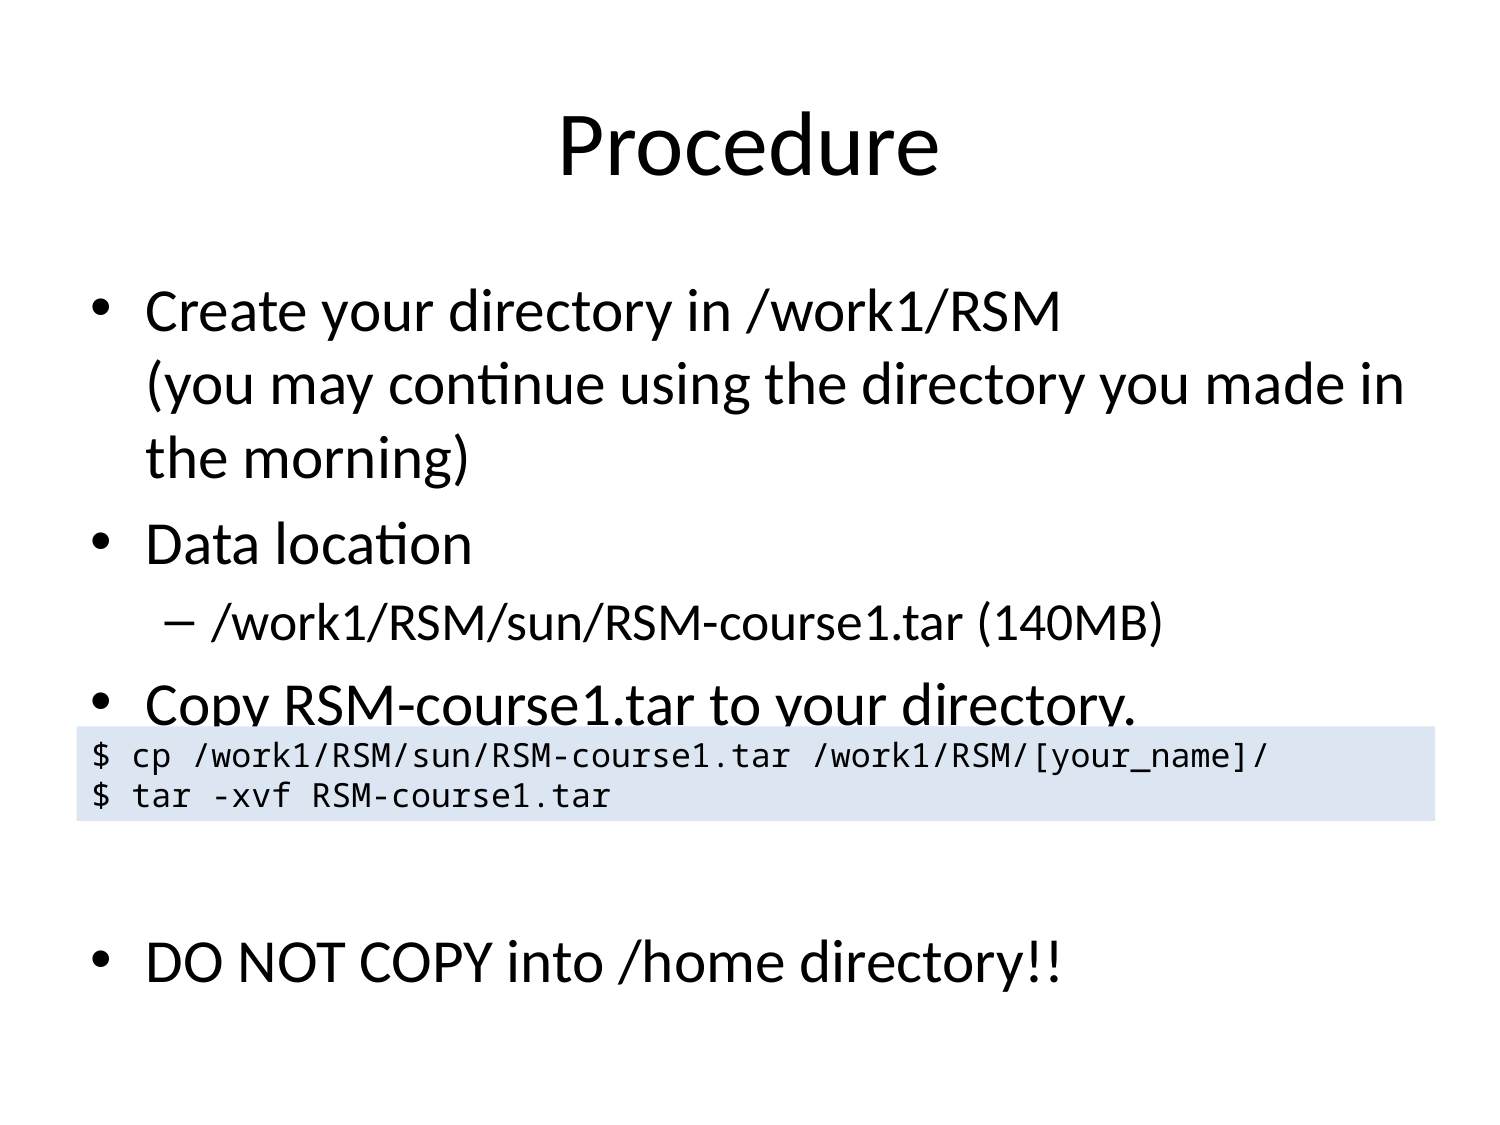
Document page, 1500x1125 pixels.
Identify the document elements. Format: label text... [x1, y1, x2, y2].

list Create your directory in /work1/RSM (you may continue using the directory you made in the morning) Data location /work1/RSM/sun/RSM-course1.tar (140MB) Copy RSM-course1.tar to your directory. DO NOT COPY into /home directory!! [75, 262, 1425, 1005]
text_box $ cp /work1/RSM/sun/RSM-course1.tar /work1/RSM/[your_name]/ $ tar -xvf RSM-course1.tar [76, 726, 1436, 821]
title Procedure [75, 45, 1425, 233]
